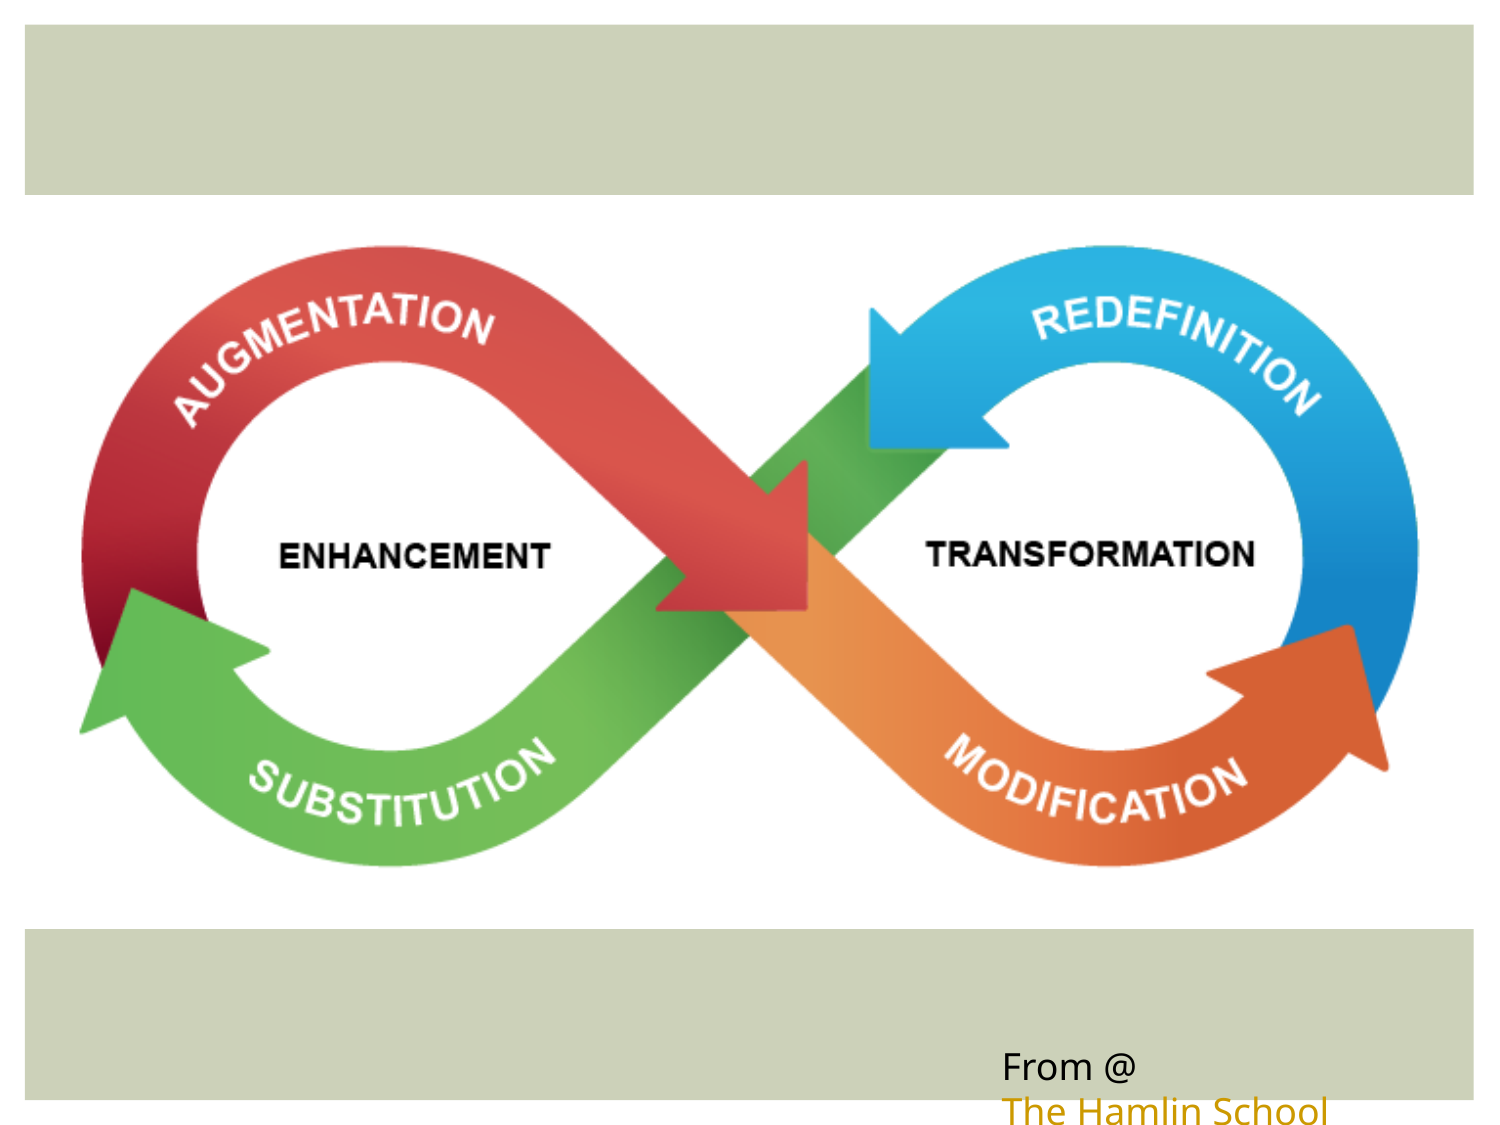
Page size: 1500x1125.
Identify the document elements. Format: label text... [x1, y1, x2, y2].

text_box From @ The Hamlin School [986, 1035, 1468, 1125]
picture [0, 195, 1500, 929]
